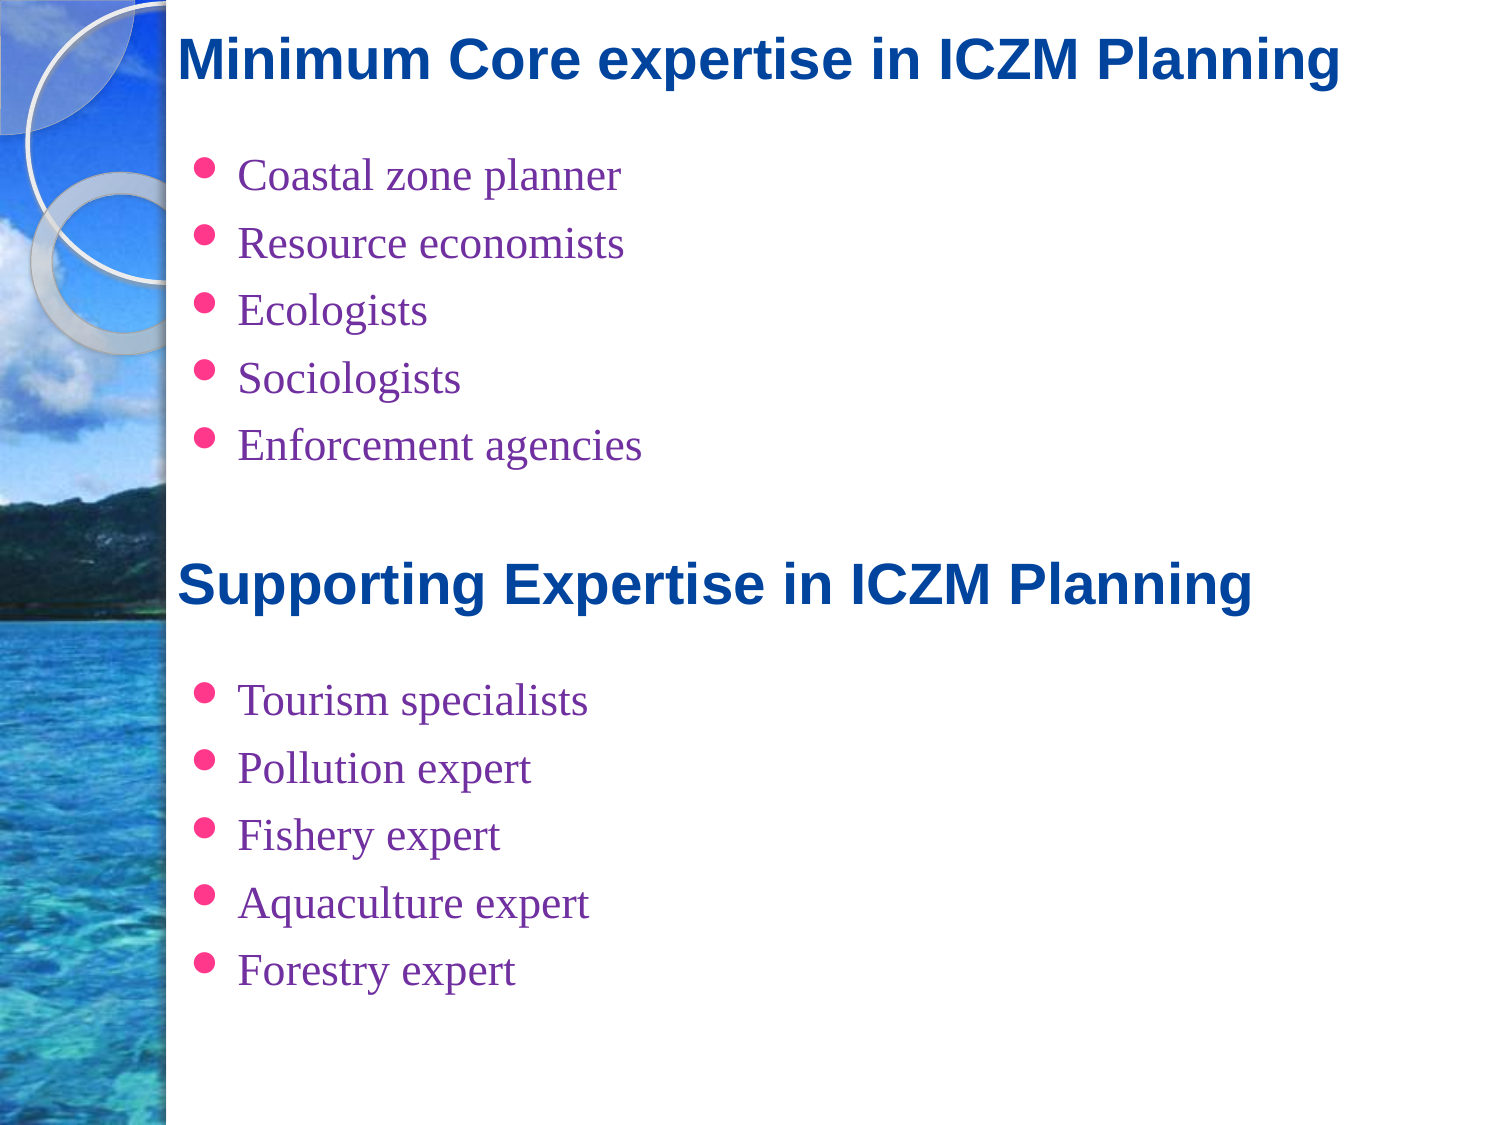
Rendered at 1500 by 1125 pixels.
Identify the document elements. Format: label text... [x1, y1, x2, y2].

text_box Supporting Expertise in ICZM Planning [162, 487, 1500, 662]
picture [53, 240, 160, 332]
title Minimum Core expertise in ICZM Planning [162, 0, 1500, 150]
text_box Tourism specialists Pollution expert Fishery expert Aquaculture expert Forestry expert [162, 662, 1500, 1013]
picture [32, 13, 160, 207]
list Coastal zone planner Resource economists Ecologists Sociologists Enforcement agencies [162, 150, 1500, 487]
picture [0, 134, 166, 1125]
picture [136, 0, 162, 4]
picture [62, 195, 160, 280]
